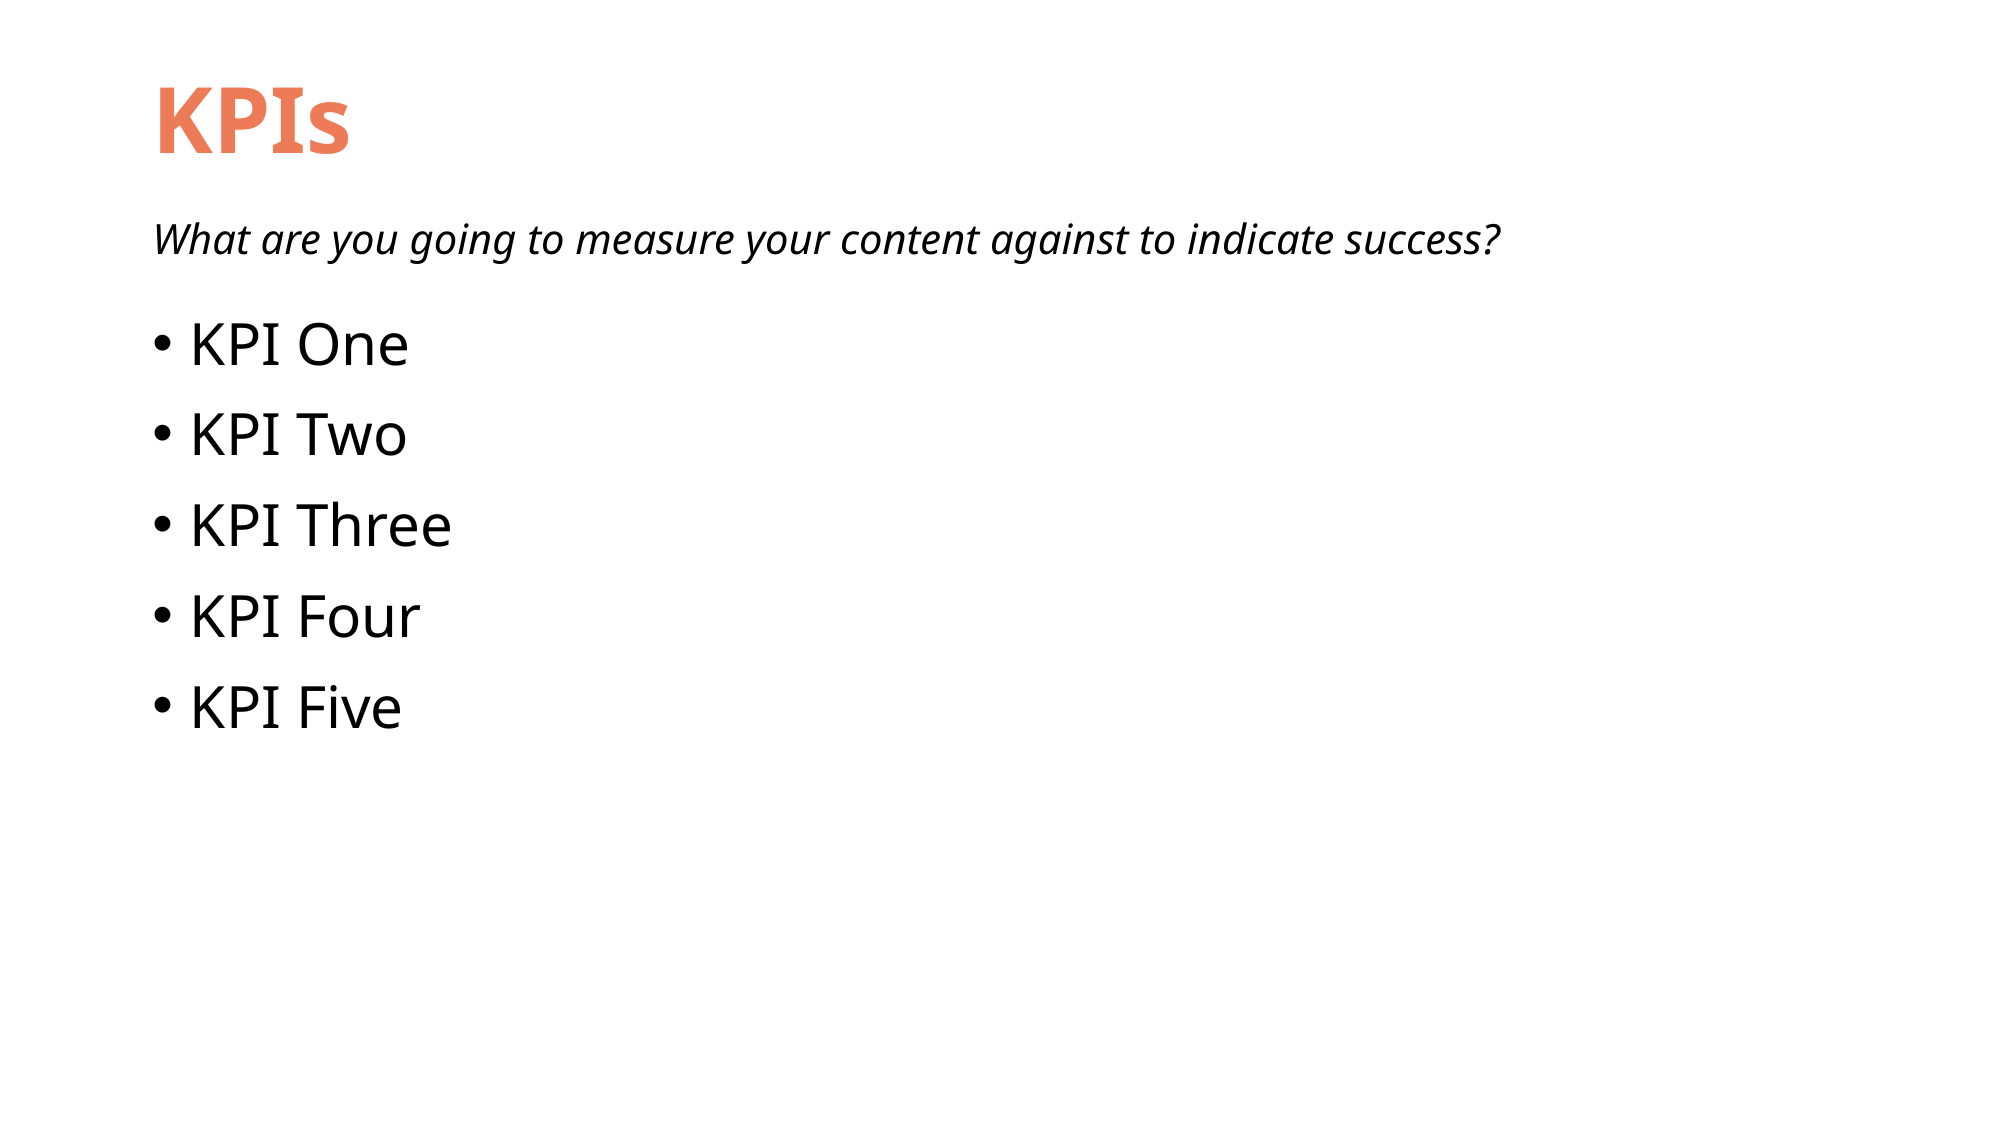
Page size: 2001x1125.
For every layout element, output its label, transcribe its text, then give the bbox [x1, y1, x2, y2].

title KPIs What are you going to measure your content against to indicate success? [137, 59, 1863, 278]
list KPI One KPI Two KPI Three KPI Four KPI Five [137, 299, 1863, 1014]
